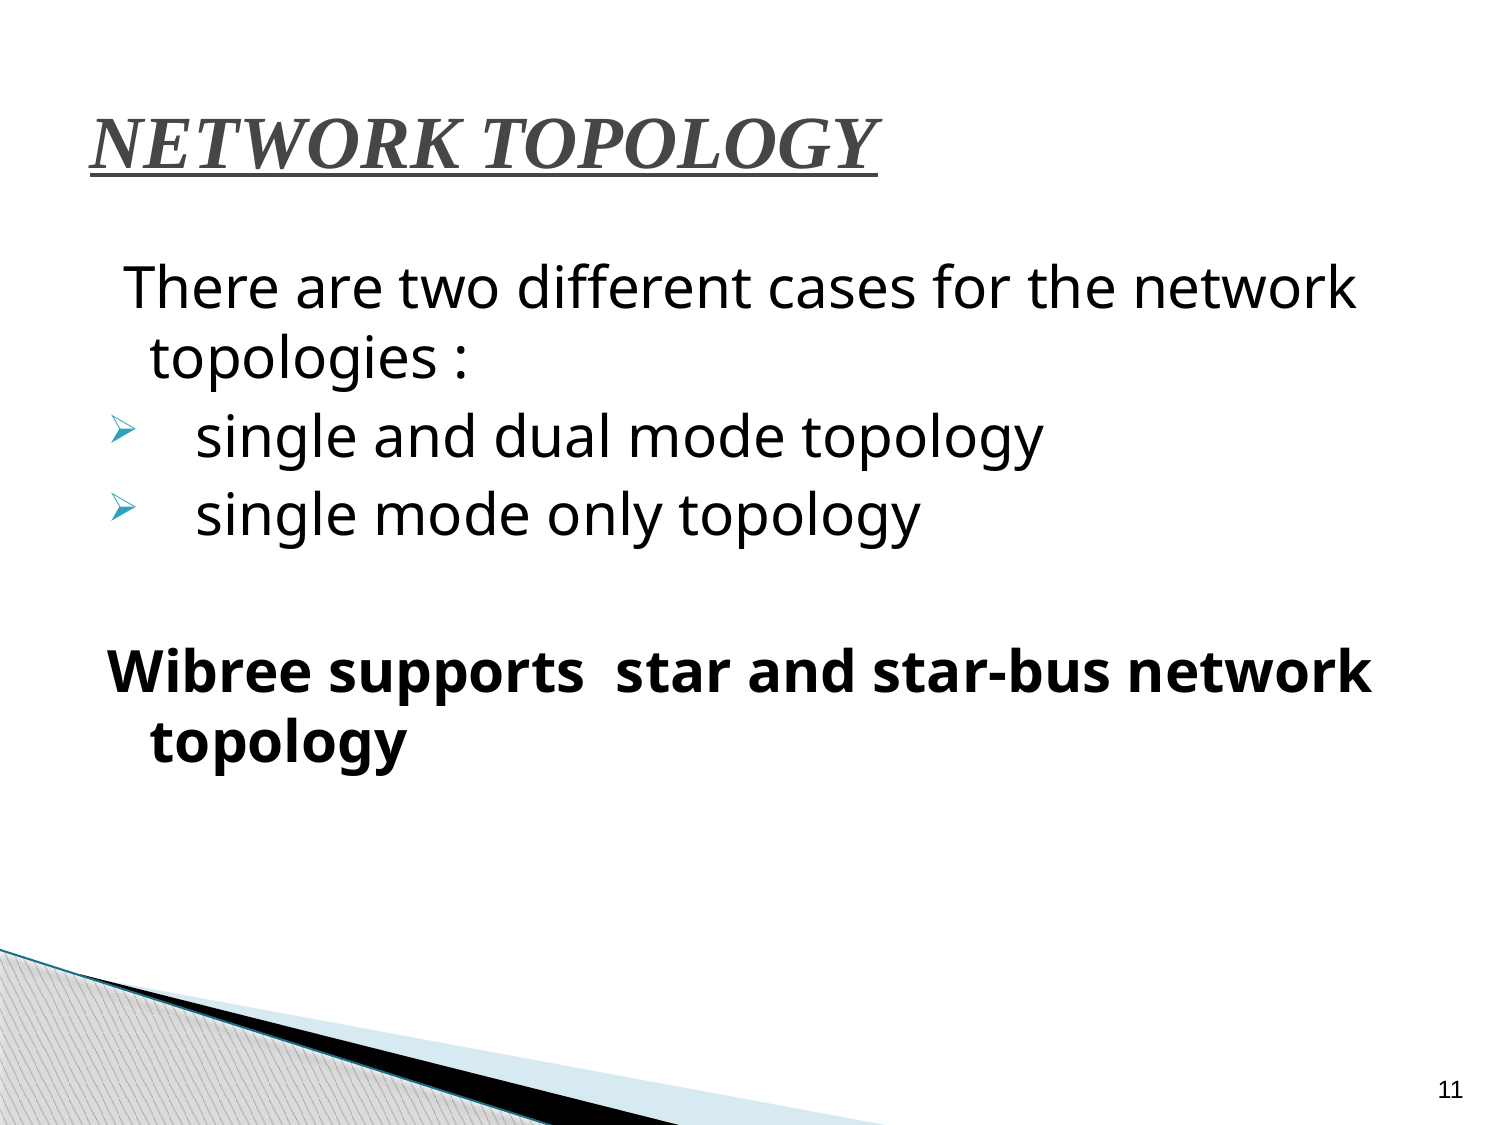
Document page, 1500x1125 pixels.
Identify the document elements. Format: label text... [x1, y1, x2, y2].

title NETWORK TOPOLOGY [75, 45, 1425, 233]
slide_number 11 [1418, 1051, 1479, 1112]
list There are two different cases for the network topologies : single and dual mode topology single mode only topology Wibree supports star and star-bus network topology [74, 242, 1426, 986]
